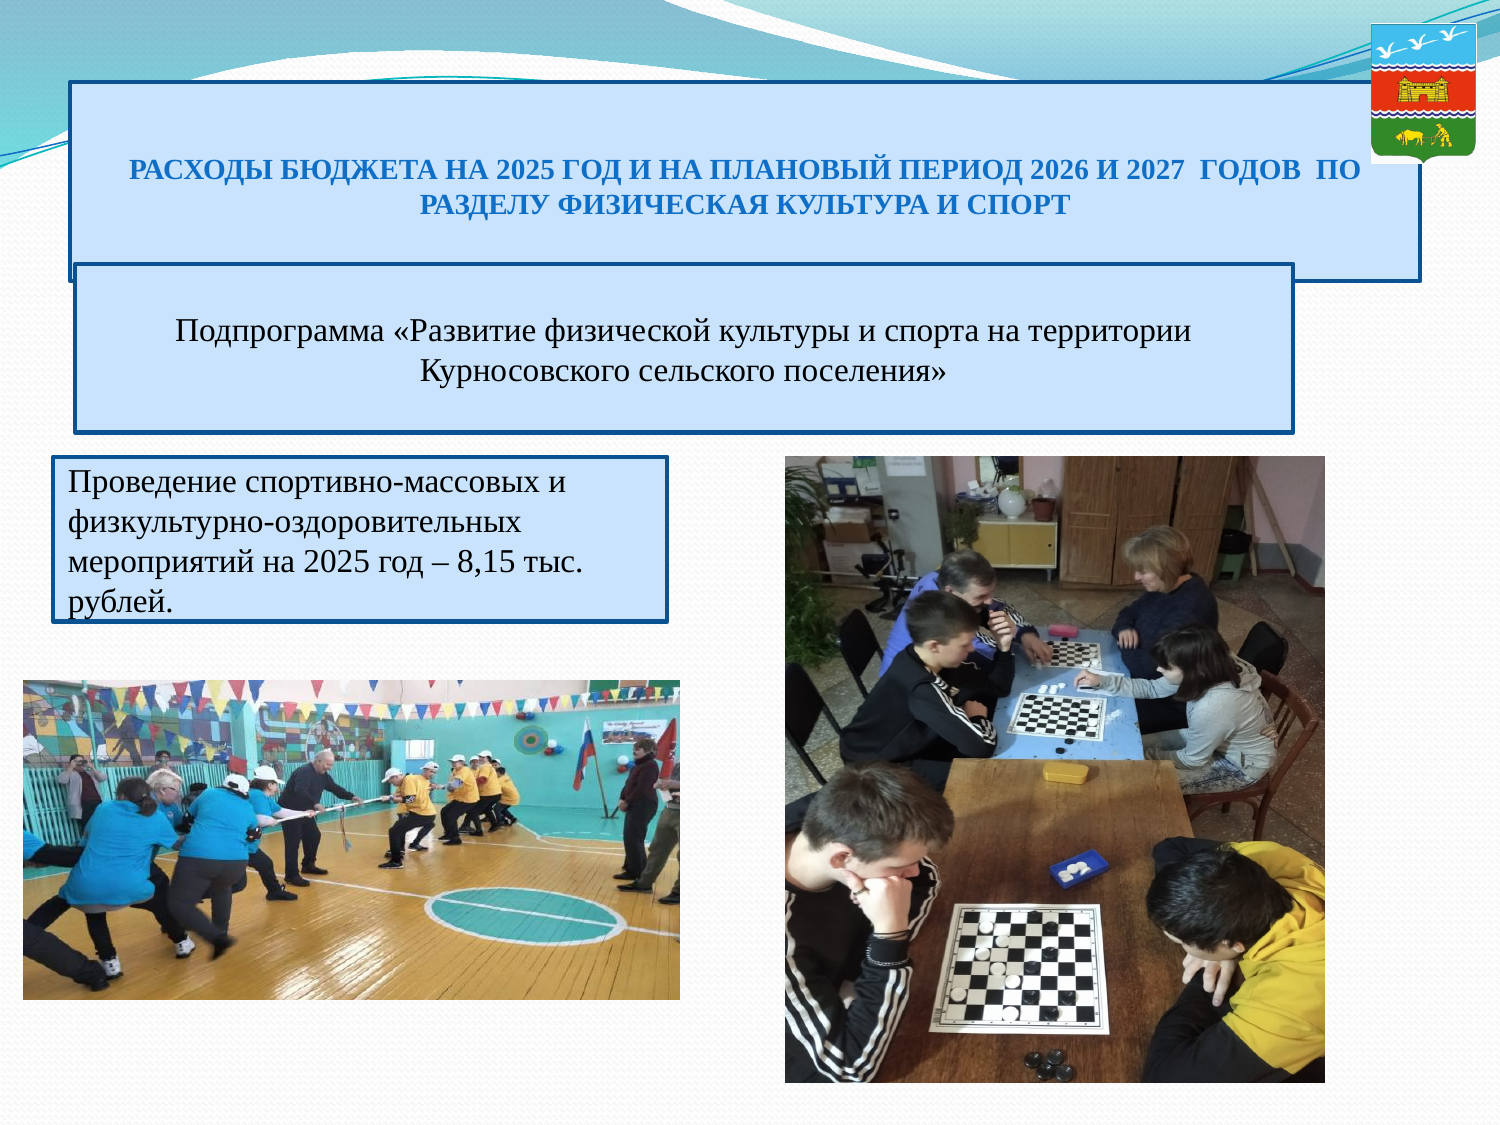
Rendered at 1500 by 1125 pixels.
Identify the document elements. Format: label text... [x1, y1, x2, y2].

list Подпрограмма «Развитие физической культуры и спорта на территории Курносовского сельского поселения» [73, 262, 1295, 435]
picture [23, 680, 680, 1000]
picture [1370, 23, 1478, 165]
title РАСХОДЫ БЮДЖЕТА НА 2025 ГОД И НА ПЛАНОВЫЙ ПЕРИОД 2026 И 2027 ГОДОВ ПО РАЗДЕЛУ ФИЗИЧЕСКАЯ КУЛЬТУРА И СПОРТ [68, 80, 1422, 283]
picture [784, 456, 1325, 1083]
text_box Проведение спортивно-массовых и физкультурно-оздоровительных мероприятий на 2025 год – 8,15 тыс. рублей. [51, 455, 669, 624]
